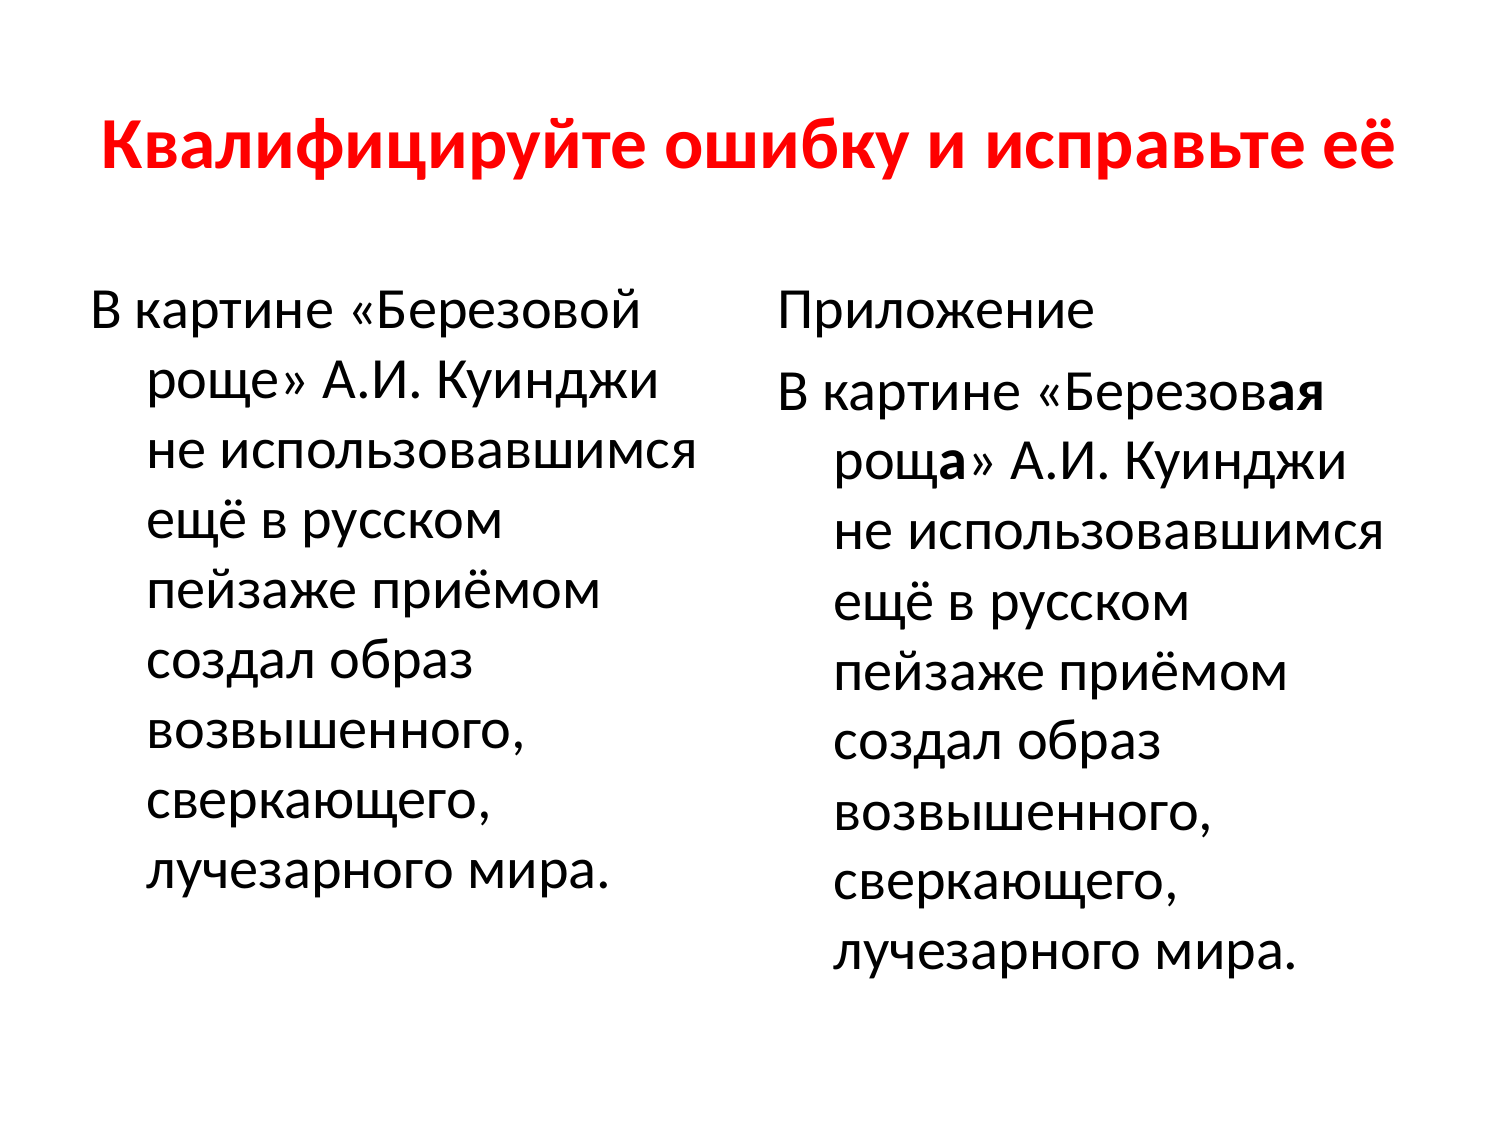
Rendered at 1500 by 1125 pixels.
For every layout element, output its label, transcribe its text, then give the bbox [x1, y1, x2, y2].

list В картине «Березовой роще» А.И. Куинджи не использовавшимся ещё в русском пейзаже приёмом создал образ возвышенного, сверкающего, лучезарного мира. [75, 262, 738, 1005]
list Приложение В картине «Березовая роща» А.И. Куинджи не использовавшимся ещё в русском пейзаже приёмом создал образ возвышенного, сверкающего, лучезарного мира. [762, 262, 1425, 1005]
title Квалифицируйте ошибку и исправьте её [75, 45, 1425, 233]
